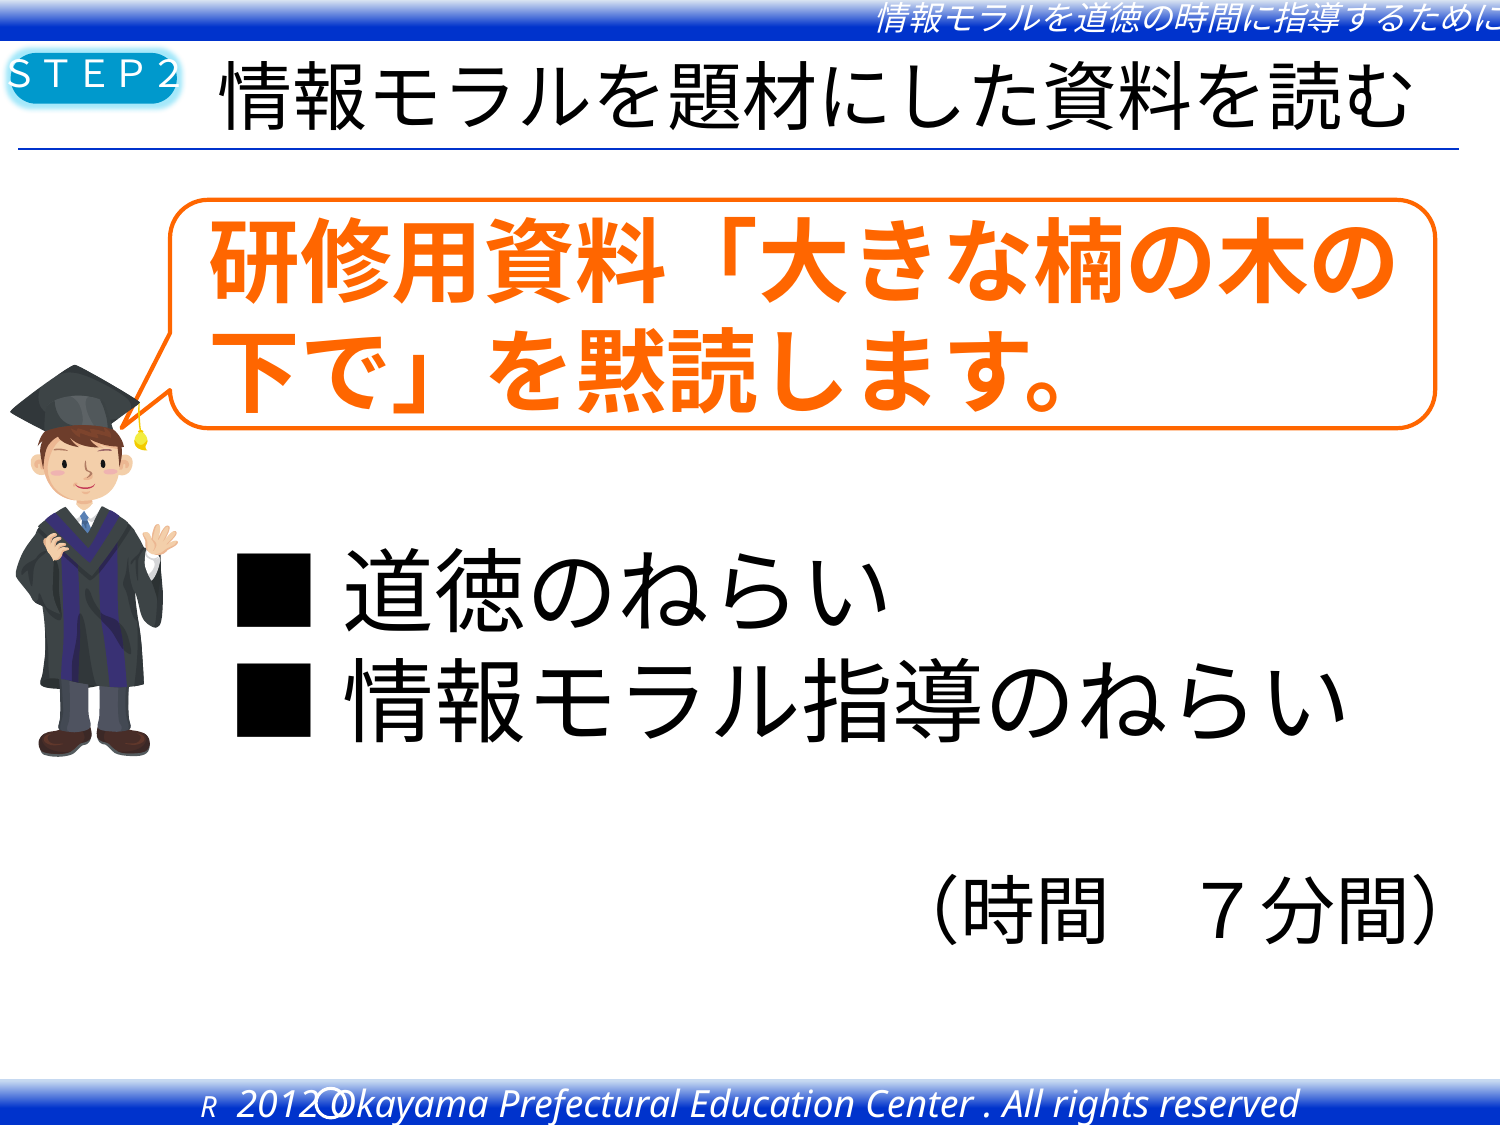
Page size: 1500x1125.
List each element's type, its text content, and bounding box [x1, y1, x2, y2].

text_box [10, 364, 179, 757]
text_box [152, 197, 1438, 431]
text_box 情報モラルを題材にした資料を読む [202, 41, 1433, 147]
text_box 研修用資料「大きな楠の木の下で」を黙読します。 ■道徳のねらい ■情報モラル指導のねらい （時間 ７分間） [193, 196, 1500, 961]
